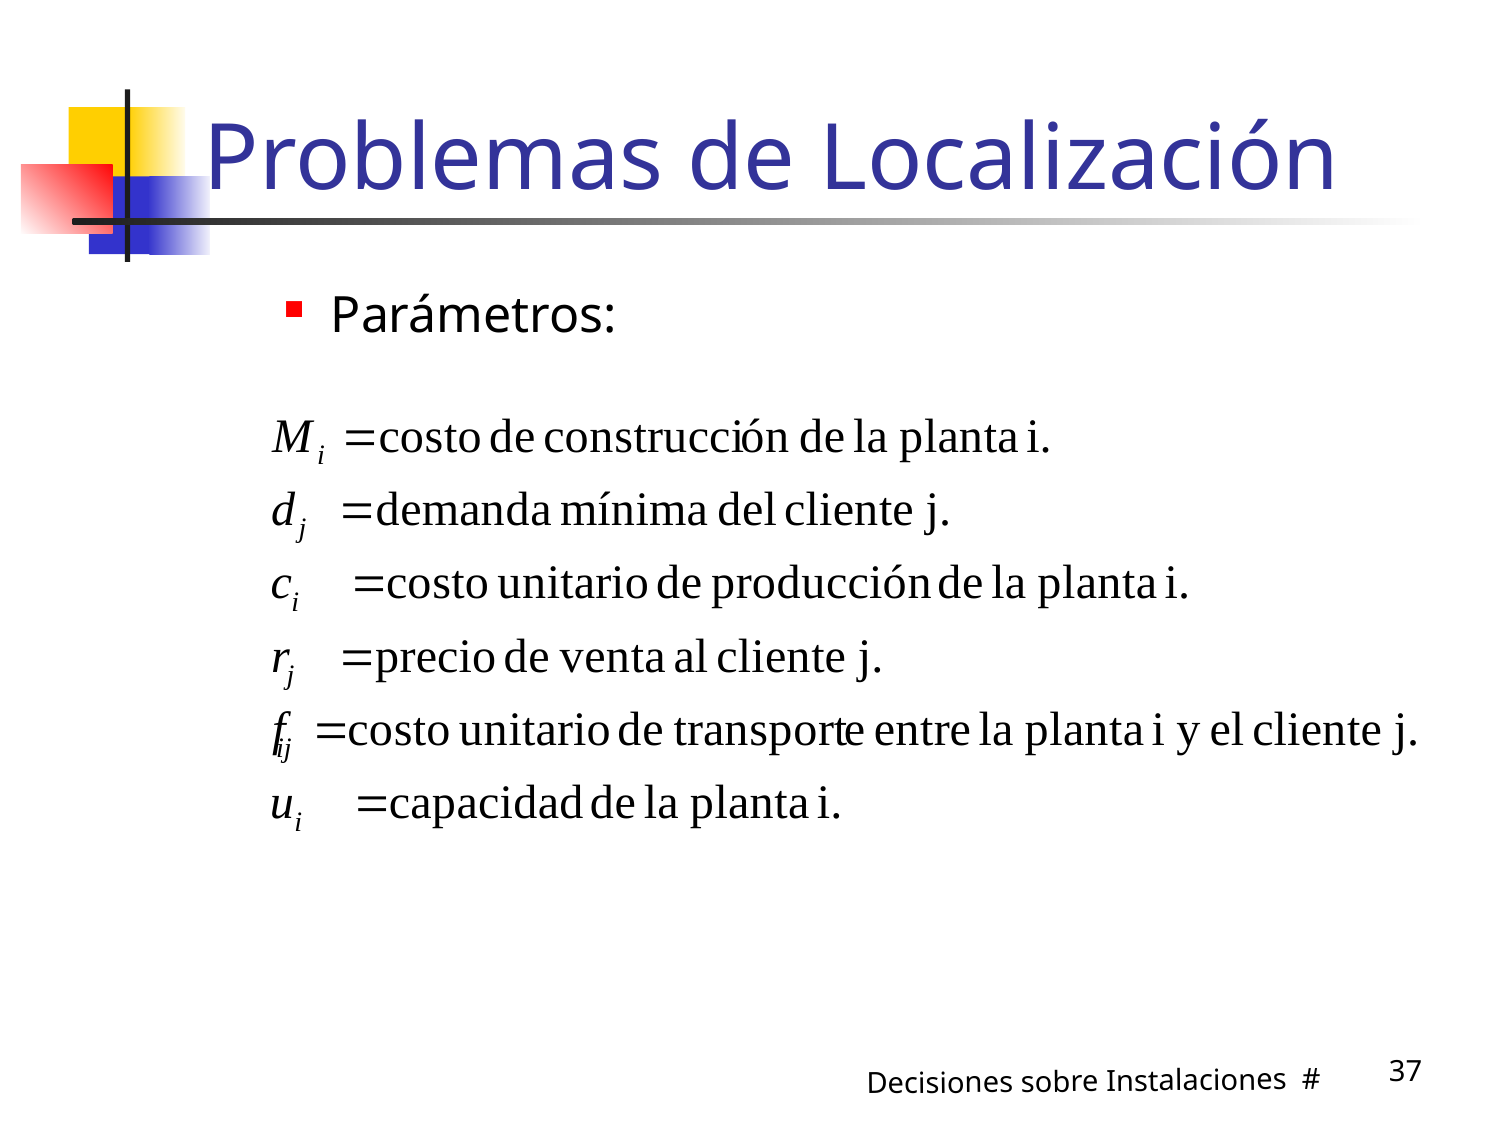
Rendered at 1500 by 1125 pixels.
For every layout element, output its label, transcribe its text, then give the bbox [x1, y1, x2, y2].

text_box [263, 406, 1424, 841]
slide_number 37 [1124, 1024, 1438, 1101]
footer Decisiones sobre Instalaciones # [773, 1028, 1414, 1110]
list Parámetros: [193, 274, 1470, 1007]
title Problemas de Localización [188, 27, 1468, 216]
